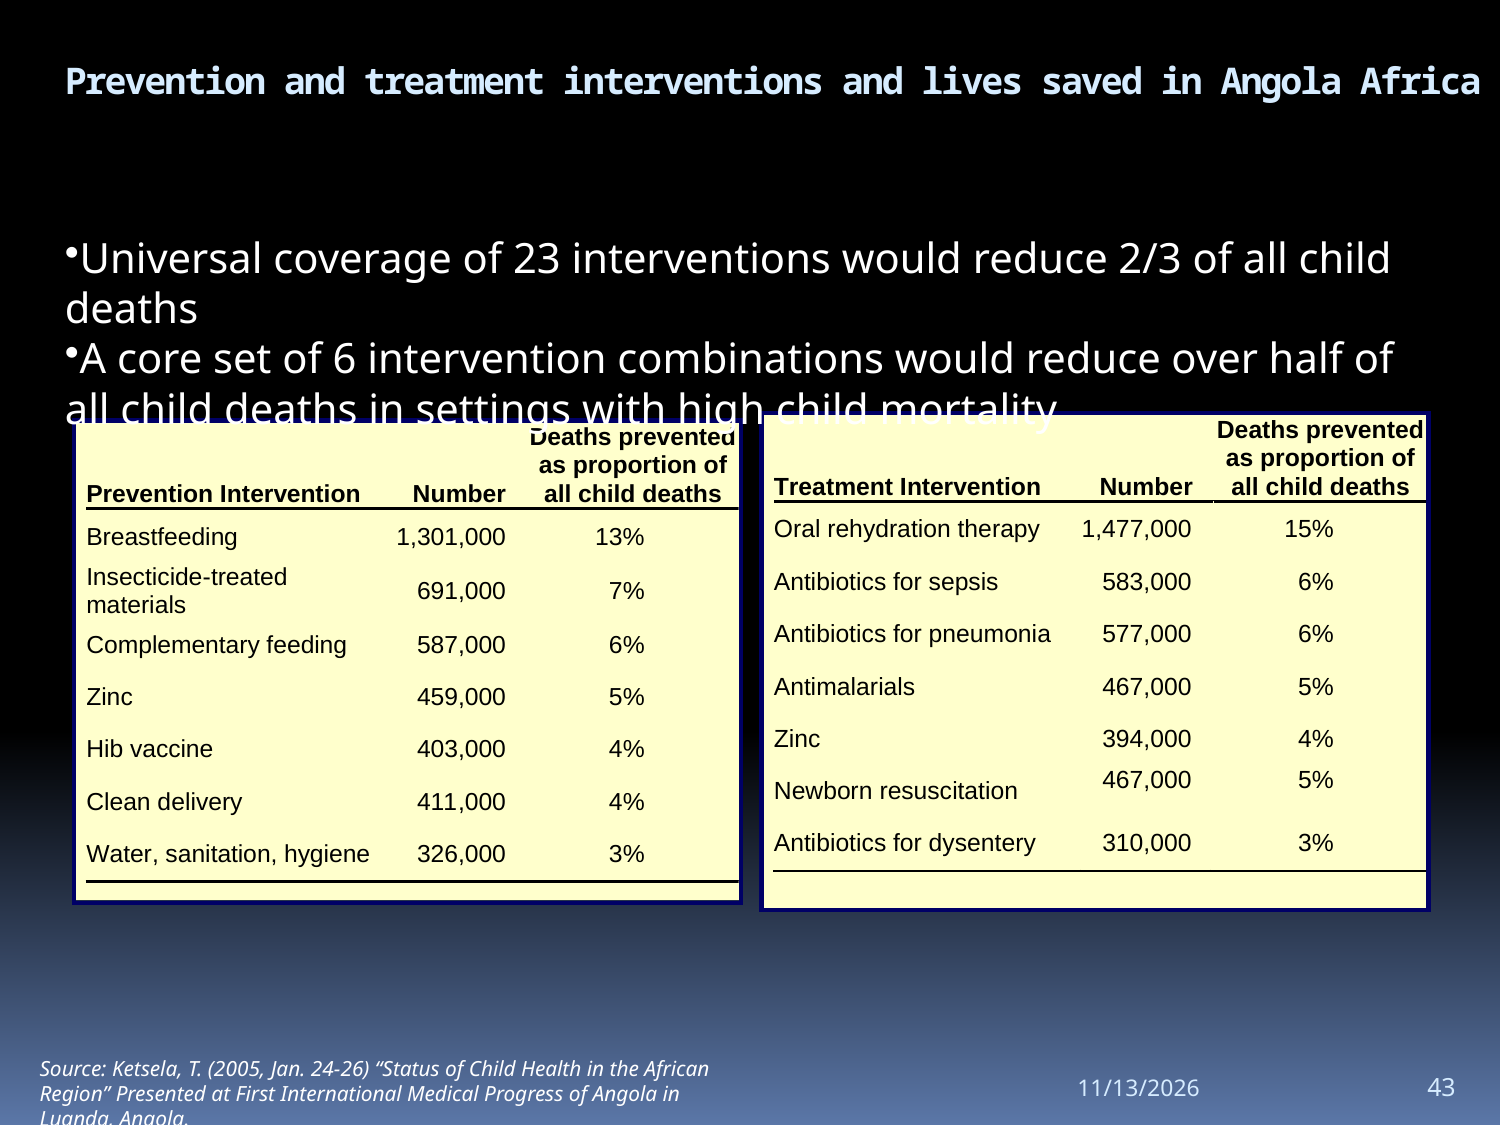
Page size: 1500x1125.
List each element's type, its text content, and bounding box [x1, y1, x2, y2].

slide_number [1062, 1052, 1412, 1113]
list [763, 414, 1427, 909]
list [75, 422, 740, 901]
title Prevention and treatment interventions and lives saved in Angola Africa [50, 50, 1500, 150]
slide_number 43 [1412, 1052, 1488, 1113]
text_box Universal coverage of 23 interventions would reduce 2/3 of all child deaths A core set of 6 intervention combinations would reduce over half of all child deaths in settings with high child mortality [50, 224, 1450, 440]
text_box Source: Ketsela, T. (2005, Jan. 24-26) “Status of Child Health in the African Region” Presented at First International Medical Progress of Angola in Luanda, Angola. [24, 1048, 775, 1125]
